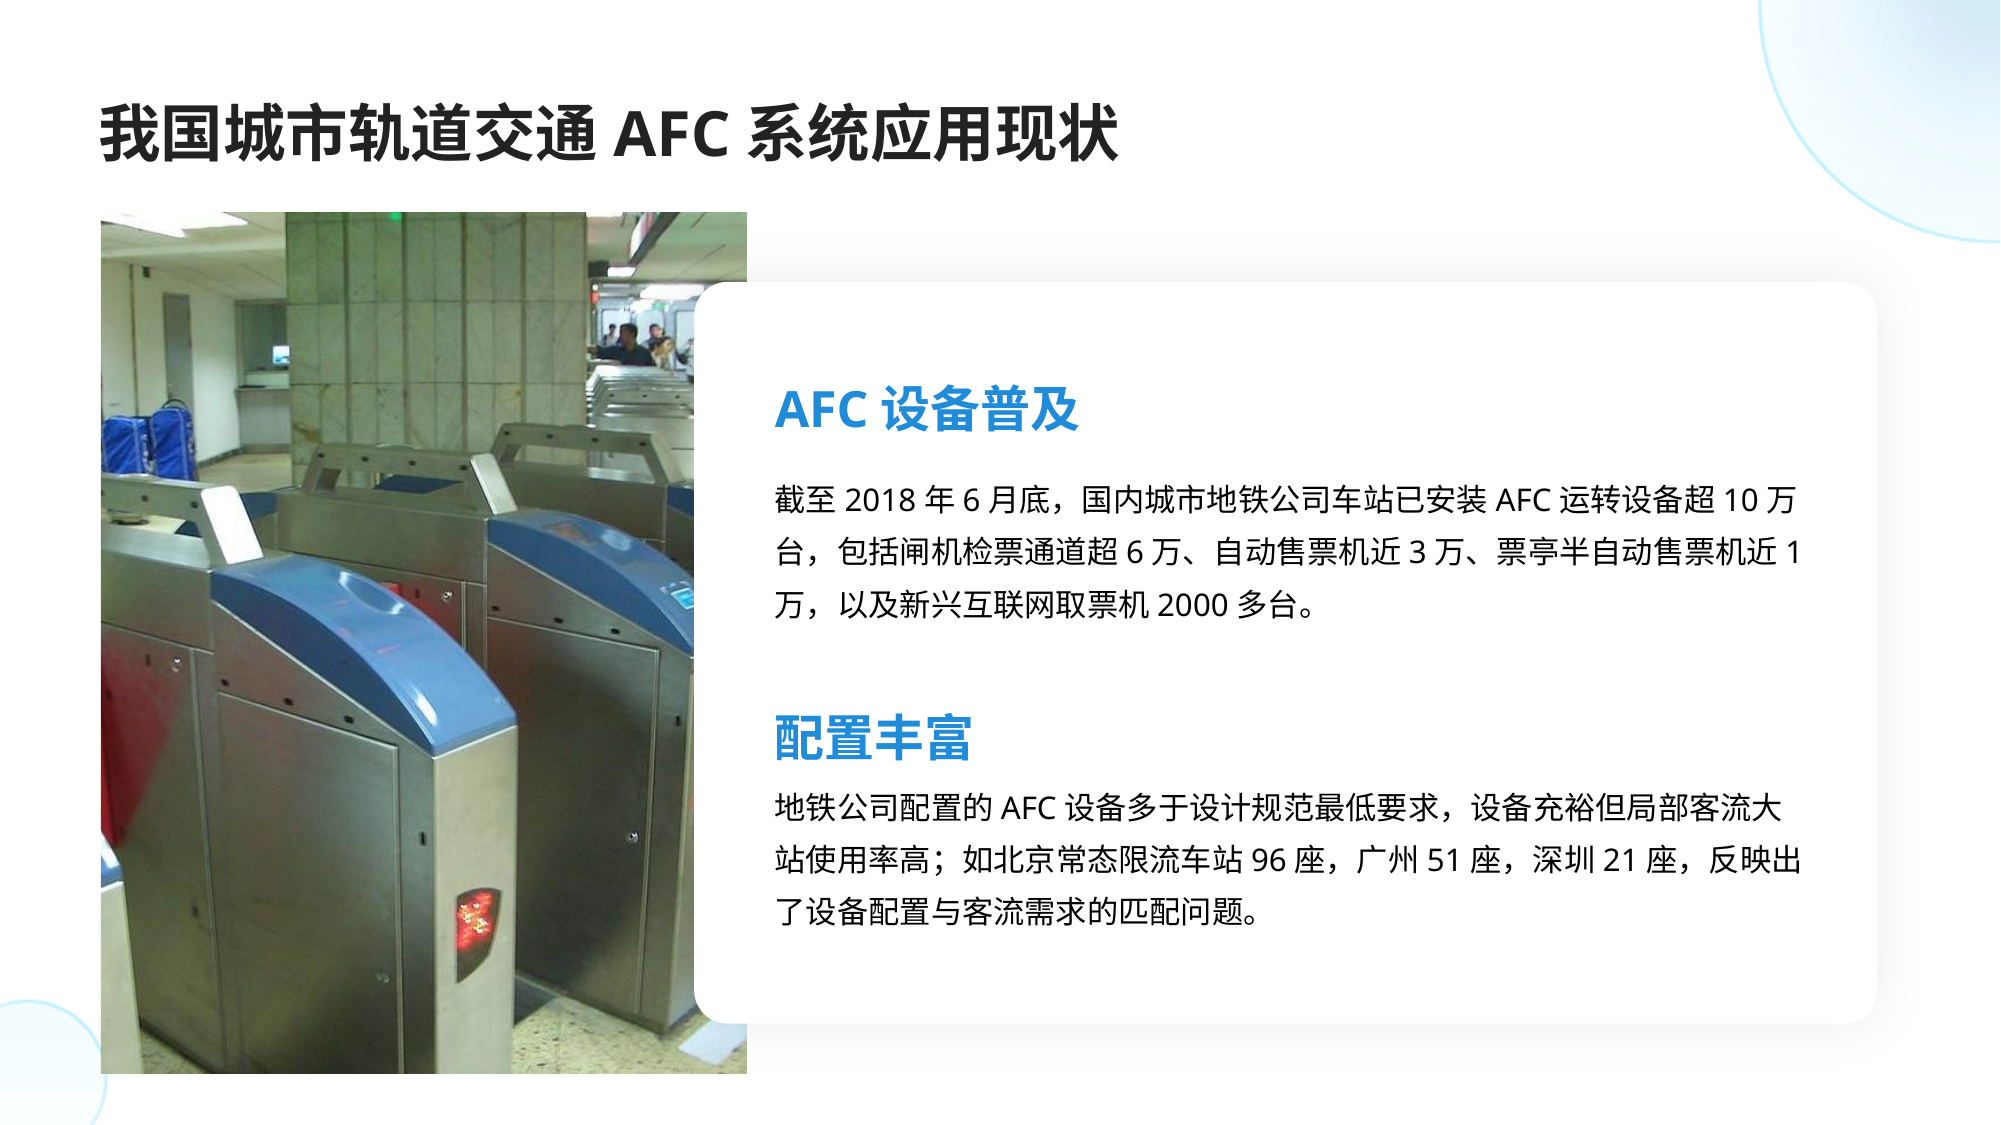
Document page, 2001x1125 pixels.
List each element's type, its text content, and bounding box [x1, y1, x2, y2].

text_box 地铁公司配置的AFC设备多于设计规范最低要求，设备充裕但局部客流大站使用率高；如北京常态限流车站96座，广州51座，深圳21座，反映出了设备配置与客流需求的匹配问题。 [754, 788, 1817, 962]
text_box AFC设备普及 [754, 351, 1817, 458]
text_box 我国城市轨道交通AFC系统应用现状 [78, 43, 1922, 189]
text_box 截至2018年6月底，国内城市地铁公司车站已安装AFC运转设备超10万台，包括闸机检票通道超6万、自动售票机近3万、票亭半自动售票机近1万，以及新兴互联网取票机2000多台。 [754, 458, 1817, 651]
text_box 配置丰富 [754, 681, 1817, 788]
picture [0, 0, 2001, 1125]
text_box [752, 281, 1878, 1024]
